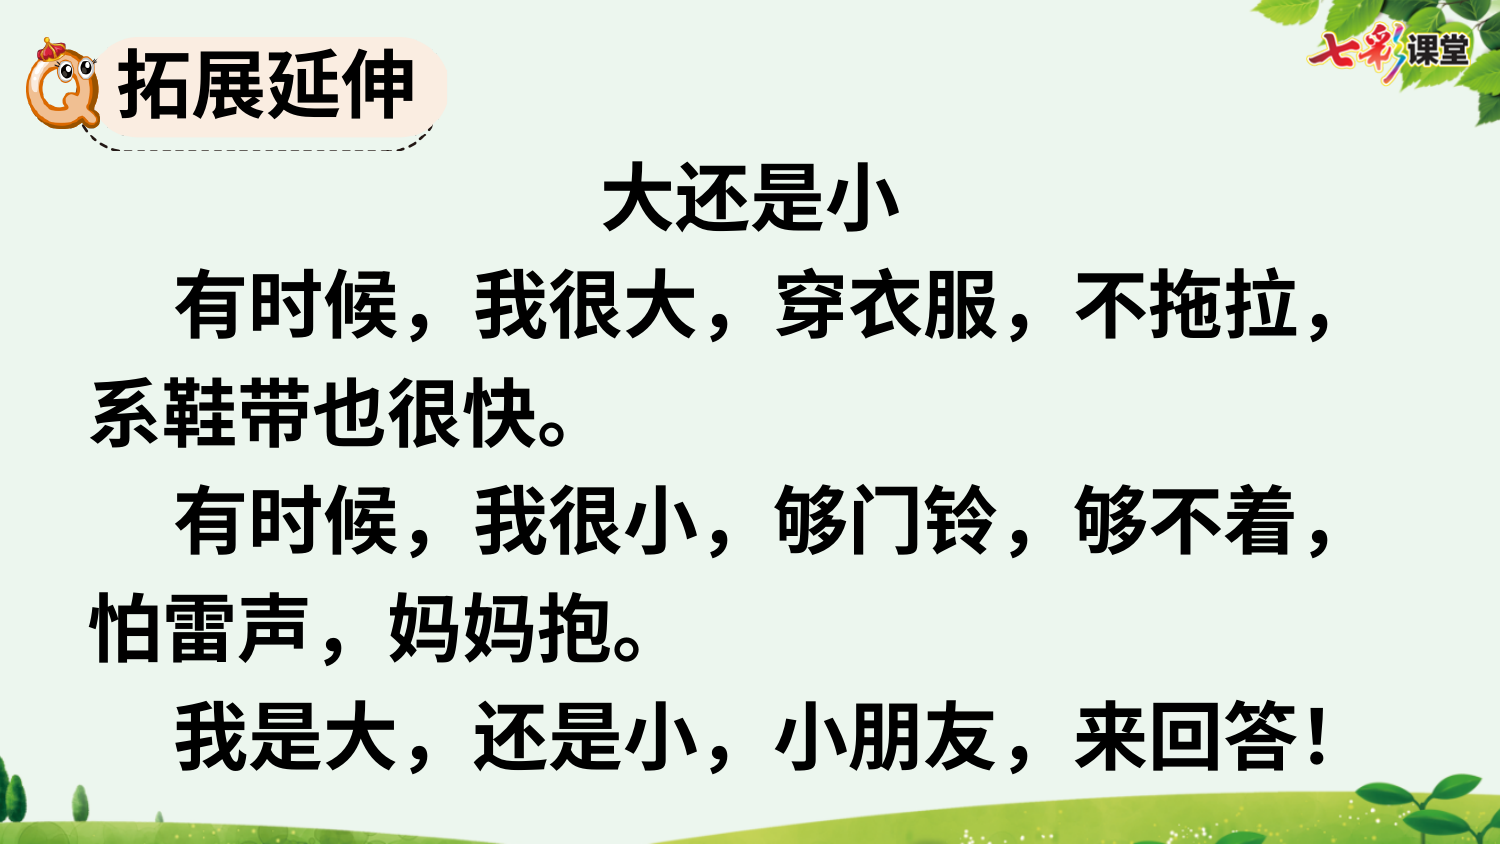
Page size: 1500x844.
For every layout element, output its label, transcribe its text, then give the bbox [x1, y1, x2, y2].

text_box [25, 31, 454, 152]
picture [0, 0, 1500, 844]
text_box 大还是小 有时候，我很大，穿衣服，不拖拉，系鞋带也很快。 有时候，我很小，够门铃，够不着，怕雷声，妈妈抱。 我是大，还是小，小朋友，来回答！ [76, 126, 1424, 786]
